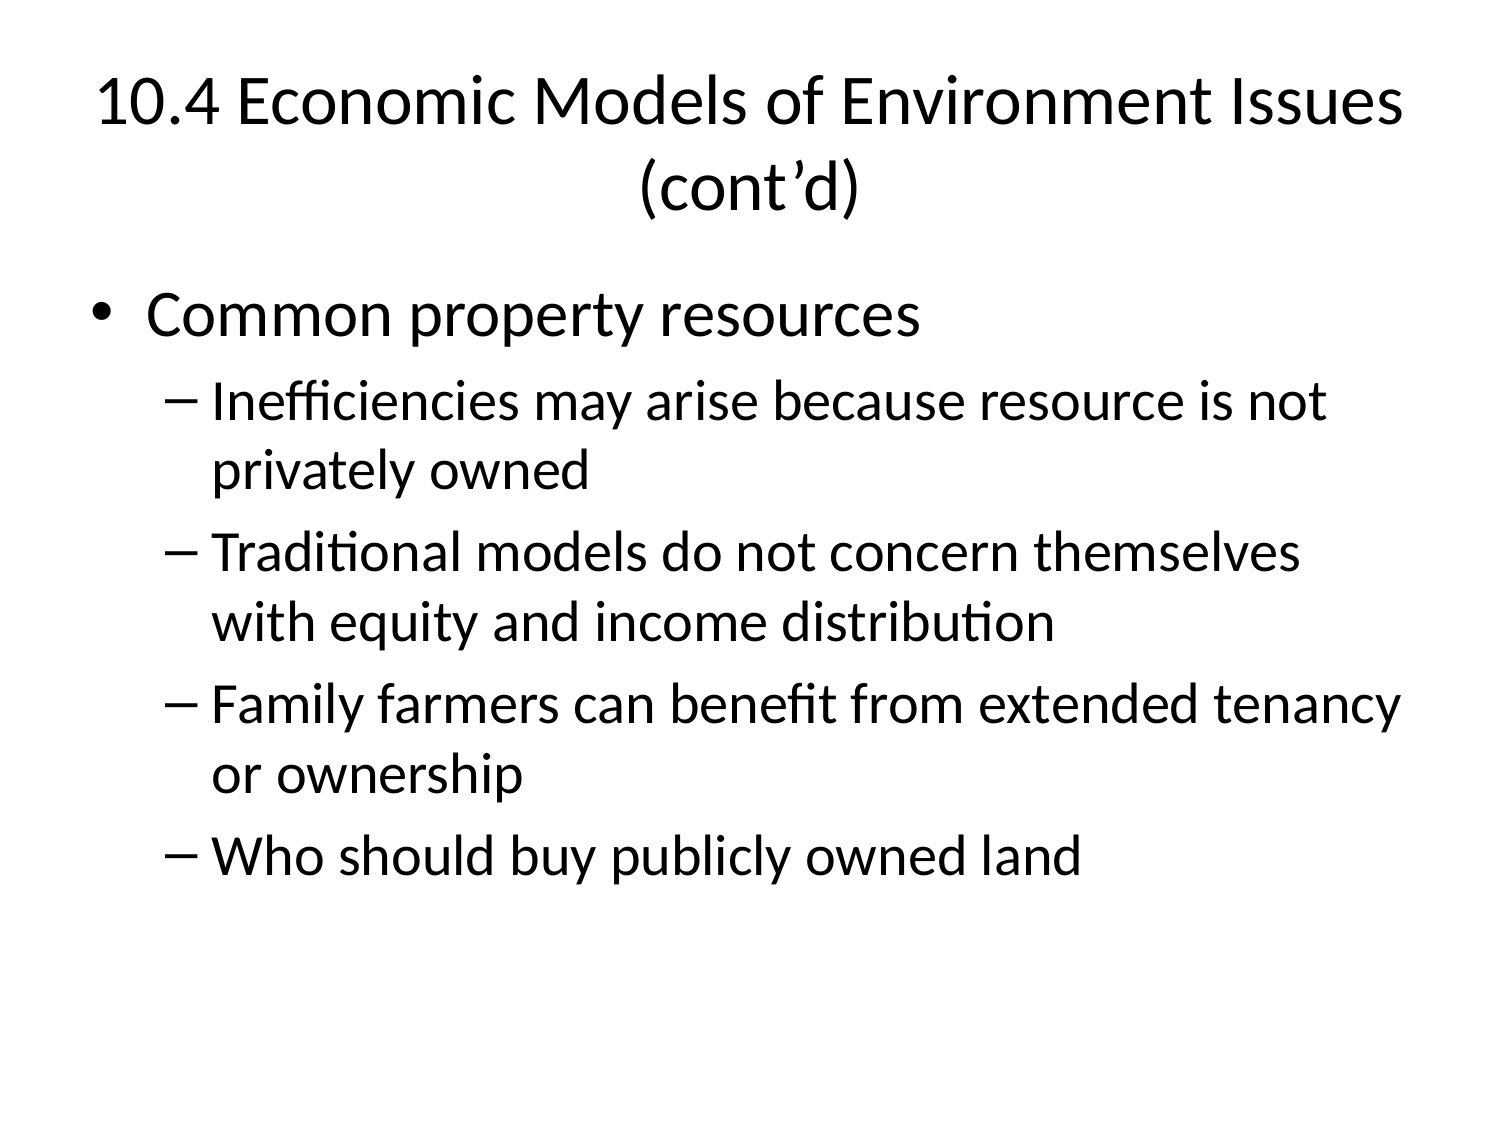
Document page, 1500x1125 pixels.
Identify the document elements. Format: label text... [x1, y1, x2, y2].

title 10.4 Economic Models of Environment Issues (cont’d) [75, 45, 1425, 233]
list Common property resources Inefficiencies may arise because resource is not privately owned Traditional models do not concern themselves with equity and income distribution Family farmers can benefit from extended tenancy or ownership Who should buy publicly owned land [75, 262, 1425, 1005]
